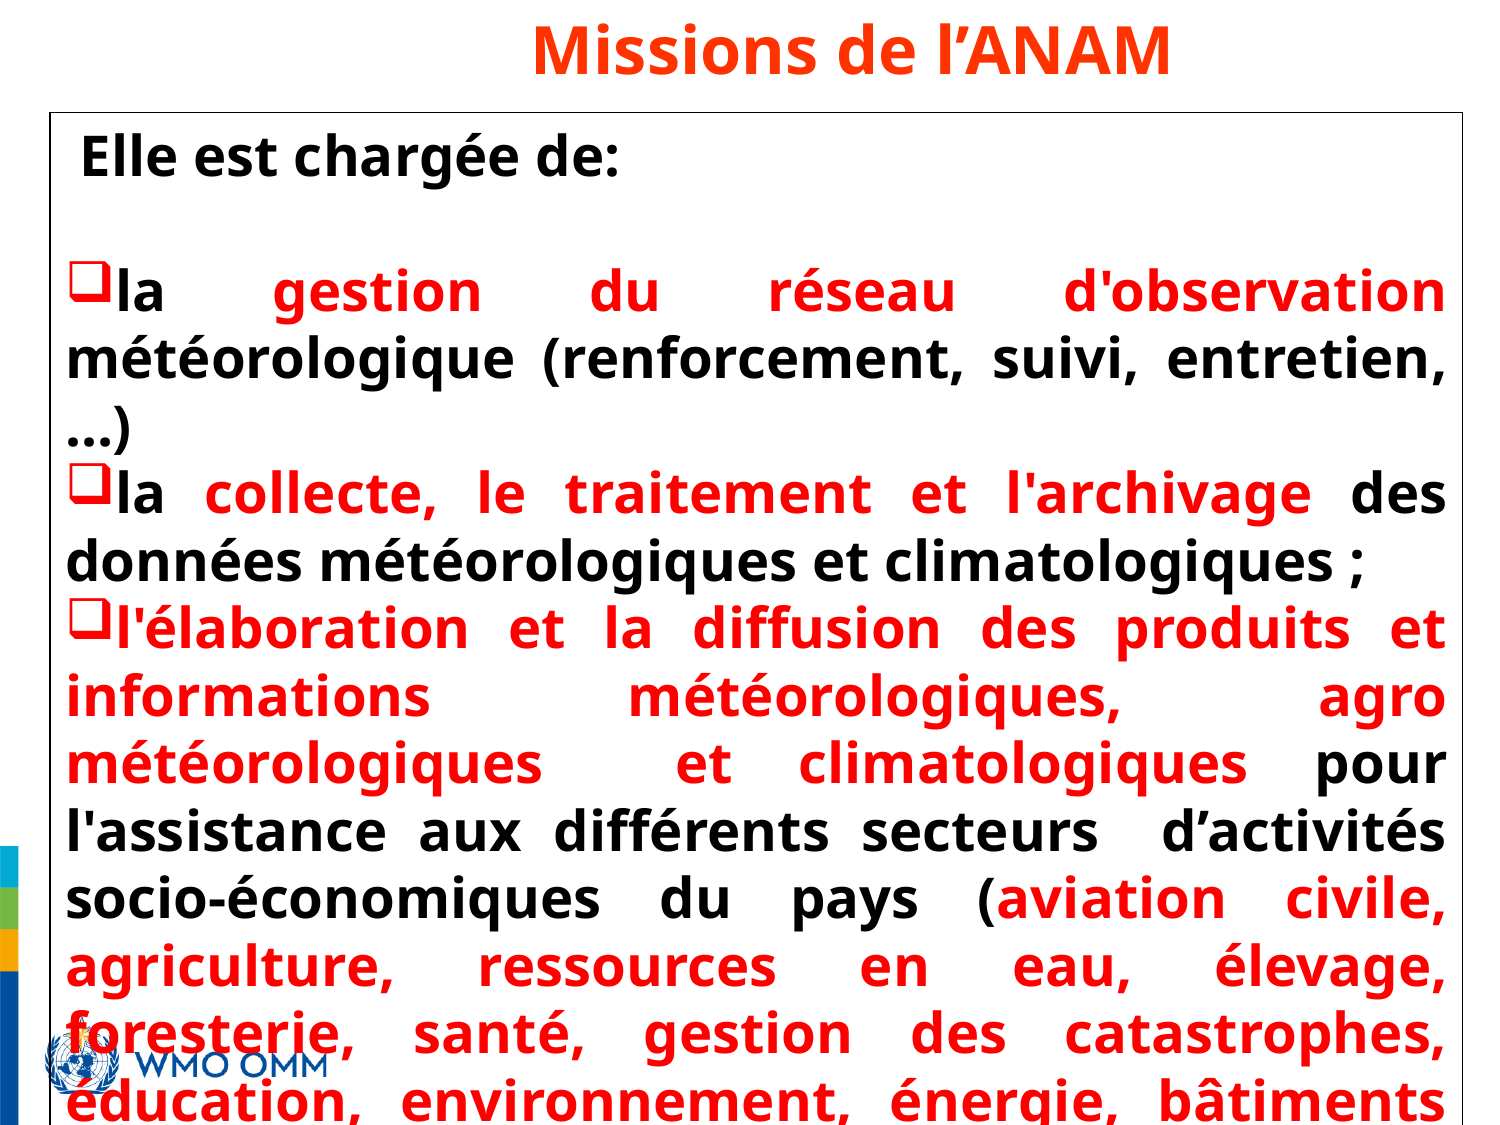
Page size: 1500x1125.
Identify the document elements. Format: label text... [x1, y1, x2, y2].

picture [0, 845, 49, 1125]
text_box Missions de l’ANAM [424, 0, 1281, 112]
text_box Elle est chargée de: la gestion du réseau d'observation météorologique (renforcement, suivi, entretien, …) la collecte, le traitement et l'archivage des données météorologiques et climatologiques ; l'élaboration et la diffusion des produits et informations météorologiques, agro météorologiques et climatologiques pour l'assistance aux différents secteurs d’activités socio-économiques du pays (aviation civile, agriculture, ressources en eau, élevage, foresterie, santé, gestion des catastrophes, éducation, environnement, énergie, bâtiments et travaux publics, etc.) [49, 112, 1463, 1125]
